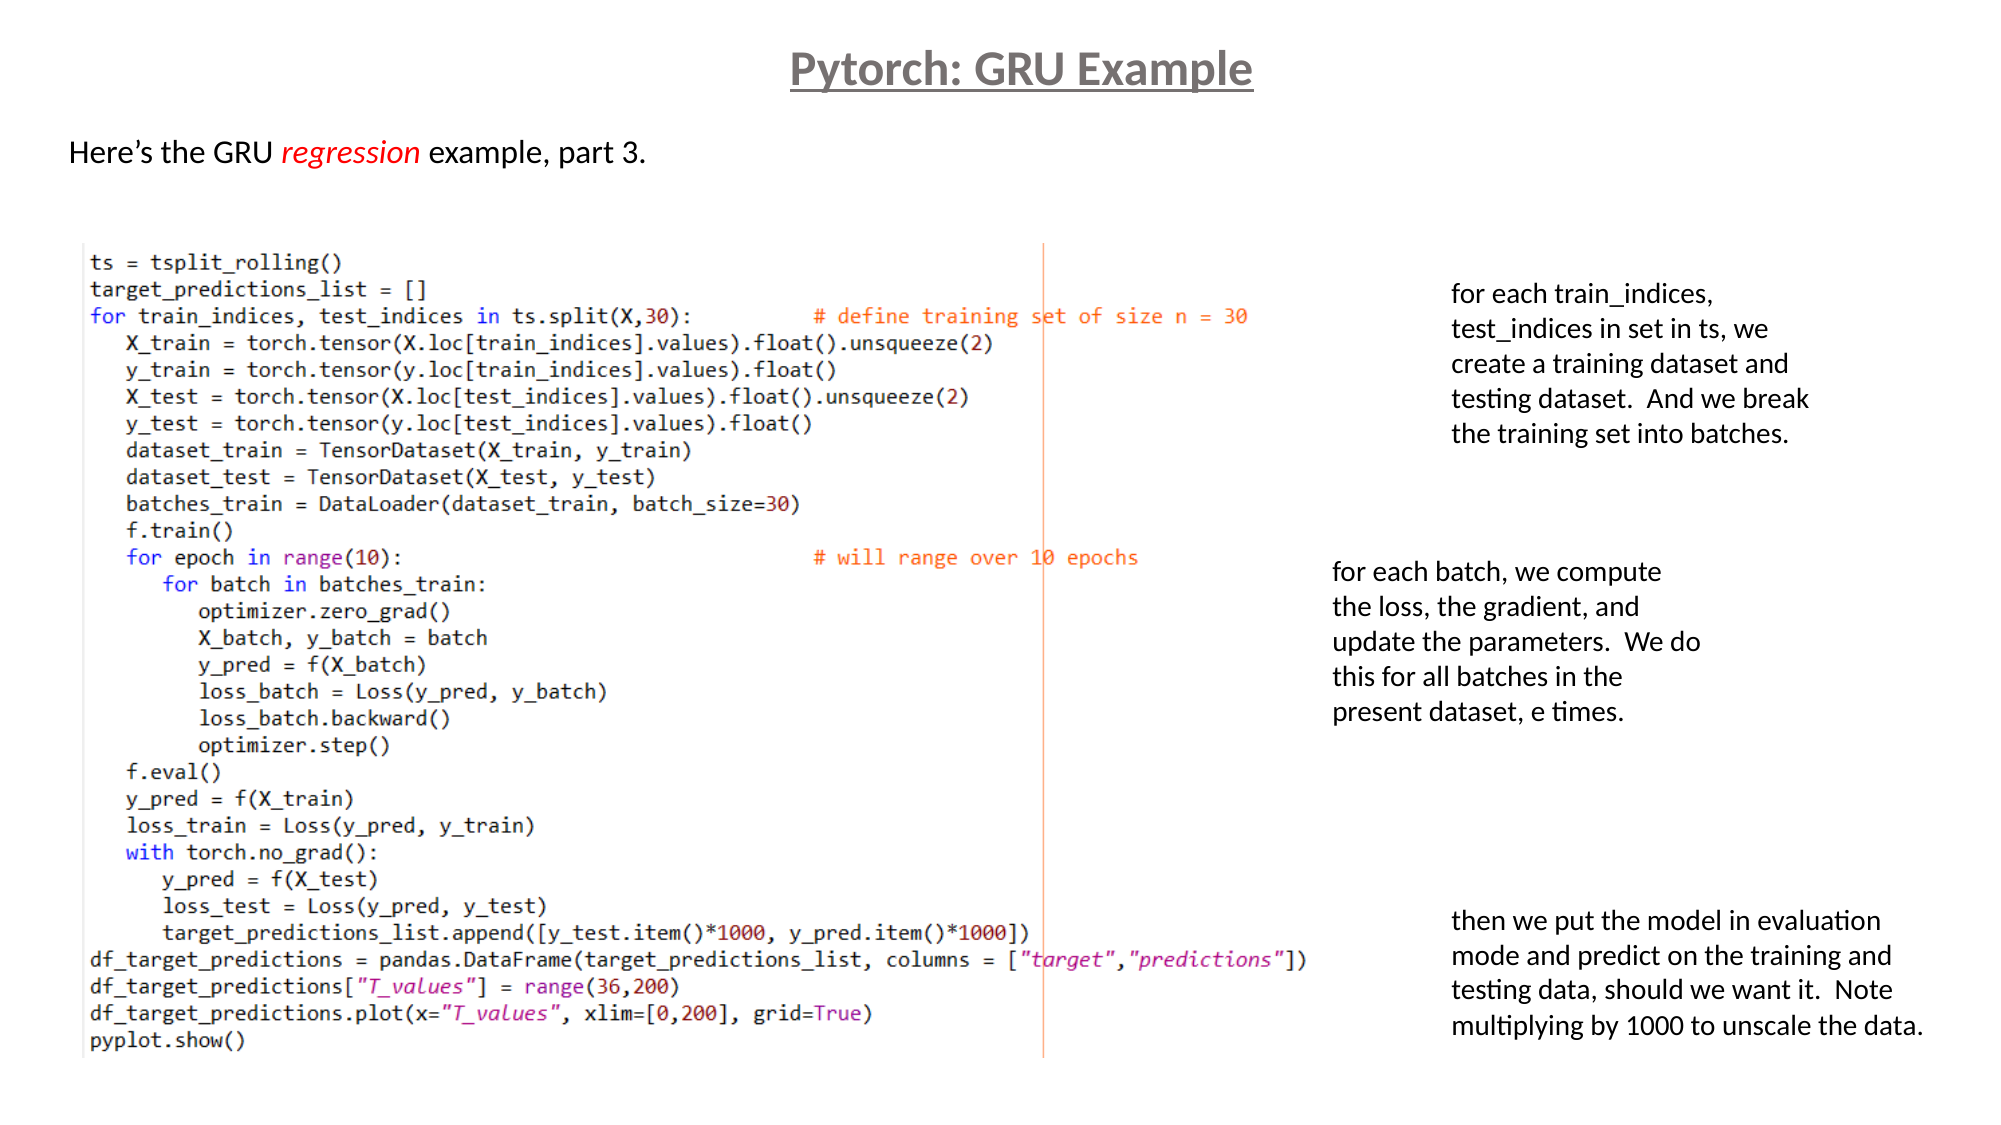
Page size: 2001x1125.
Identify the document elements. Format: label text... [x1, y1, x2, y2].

text_box Pytorch: GRU Example [775, 28, 1269, 104]
text_box for each batch, we compute the loss, the gradient, and update the parameters. We do this for all batches in the present dataset, e times. [1327, 544, 1720, 735]
text_box for each train_indices, test_indices in set in ts, we create a training dataset and testing dataset. And we break the training set into batches. [1436, 267, 1839, 457]
text_box then we put the model in evaluation mode and predict on the training and testing data, should we want it. Note multiplying by 1000 to unscale the data. [1436, 893, 1945, 1049]
picture [81, 243, 1327, 1058]
text_box Here’s the GRU regression example, part 3. [54, 123, 682, 178]
